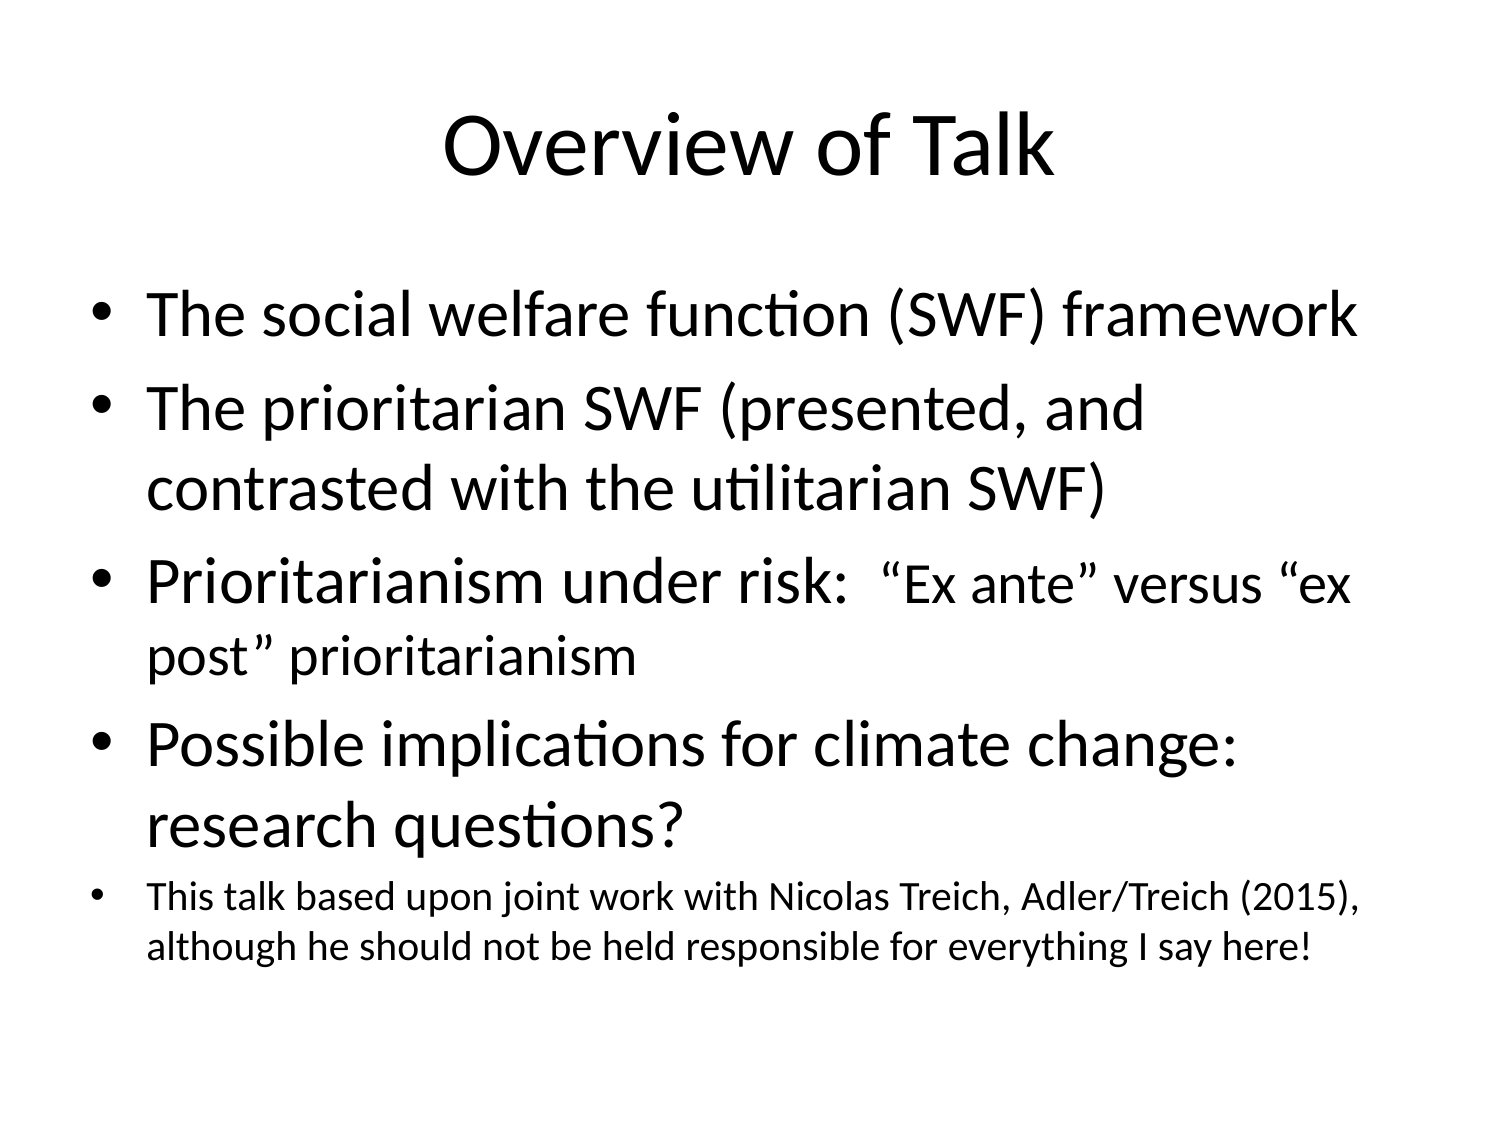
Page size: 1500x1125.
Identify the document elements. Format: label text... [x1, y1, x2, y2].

list The social welfare function (SWF) framework The prioritarian SWF (presented, and contrasted with the utilitarian SWF) Prioritarianism under risk: “Ex ante” versus “ex post” prioritarianism Possible implications for climate change: research questions? This talk based upon joint work with Nicolas Treich, Adler/Treich (2015), although he should not be held responsible for everything I say here! [75, 262, 1425, 1005]
title Overview of Talk [75, 45, 1425, 233]
